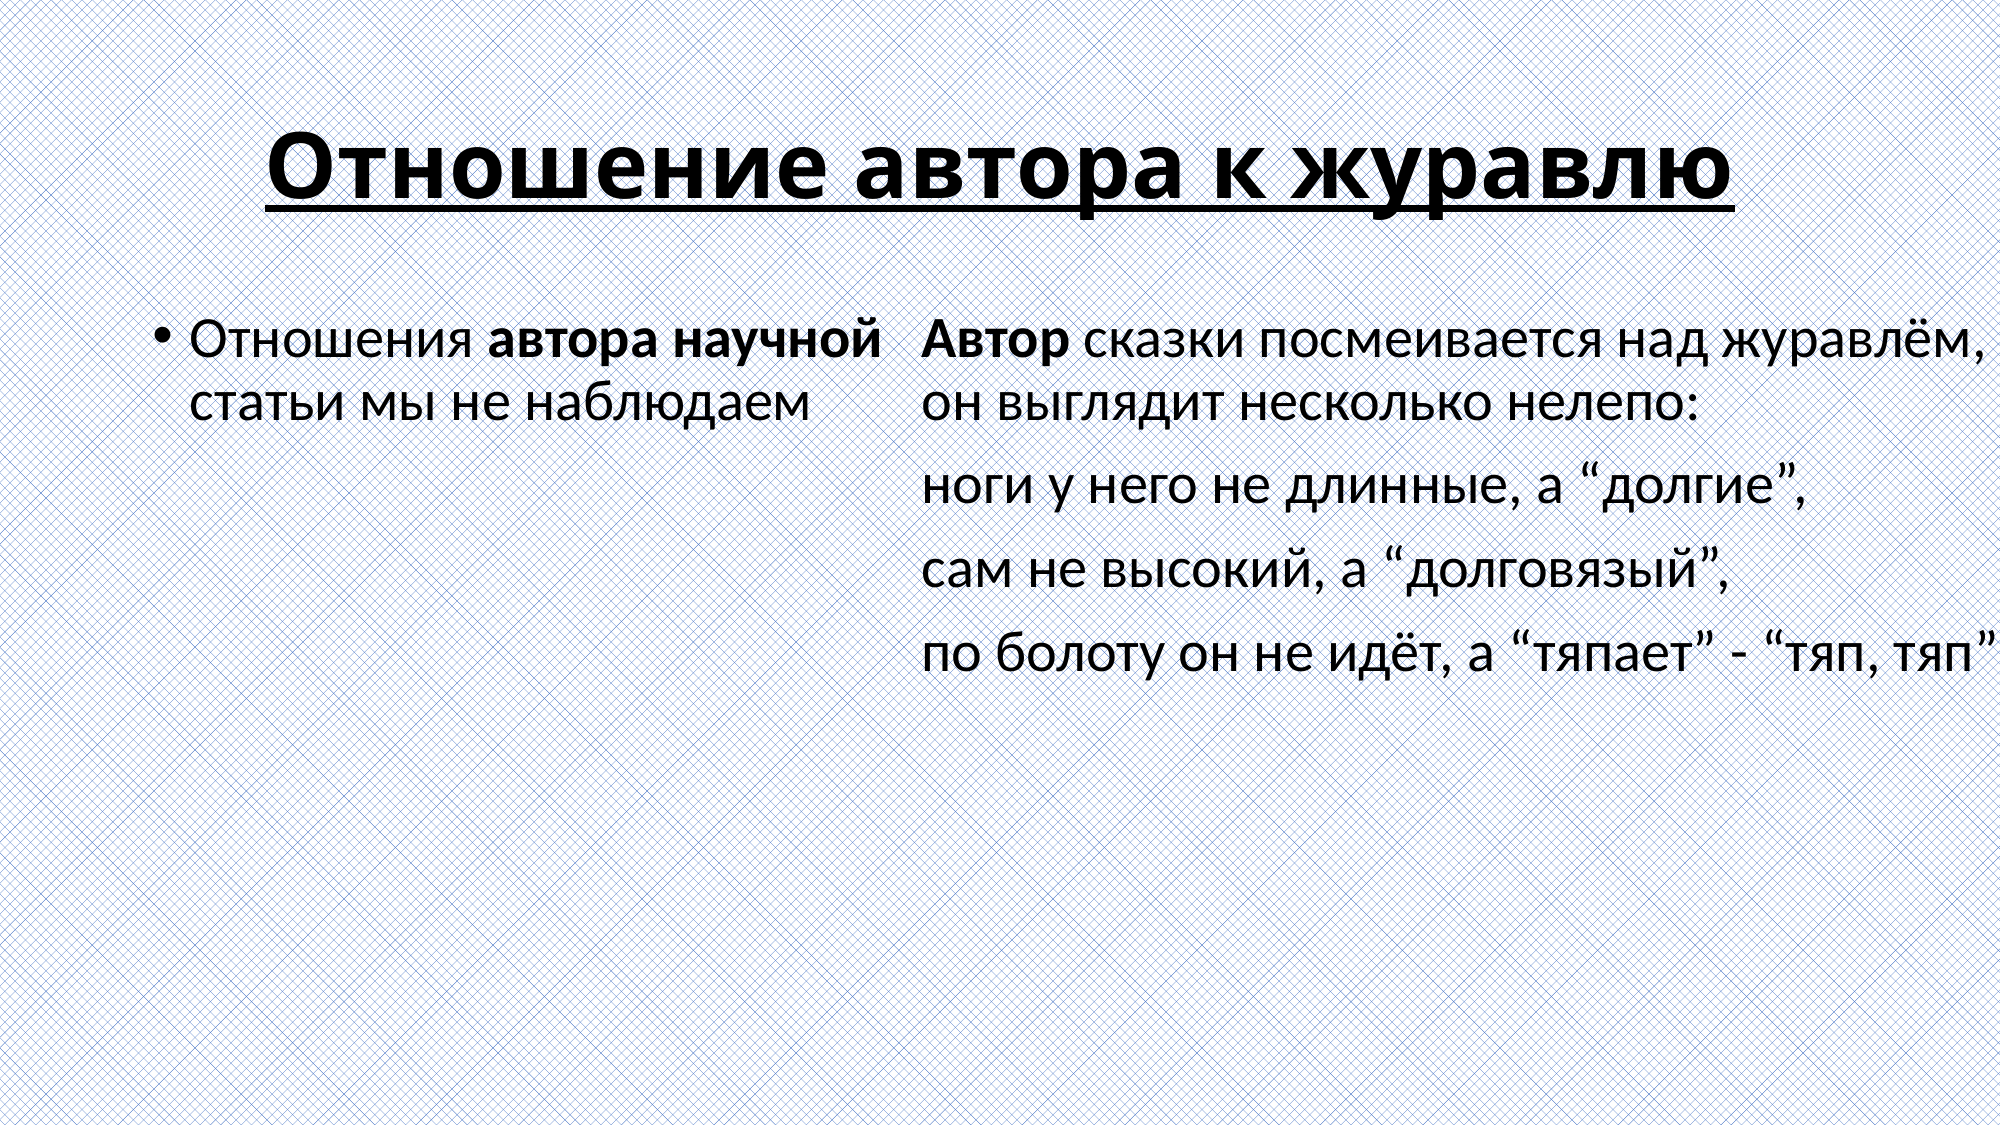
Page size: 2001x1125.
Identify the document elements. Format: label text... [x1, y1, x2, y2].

list Автор сказки посмеивается над журавлём, он выглядит несколько нелепо: ноги у него не длинные, а “долгие”, сам не высокий, а “долговязый”, по болоту он не идёт, а “тяпает” - “тяп, тяп” [906, 299, 2000, 1014]
title Отношение автора к журавлю [137, 59, 1863, 278]
list Отношения автора научной статьи мы не наблюдаем [137, 299, 906, 1014]
